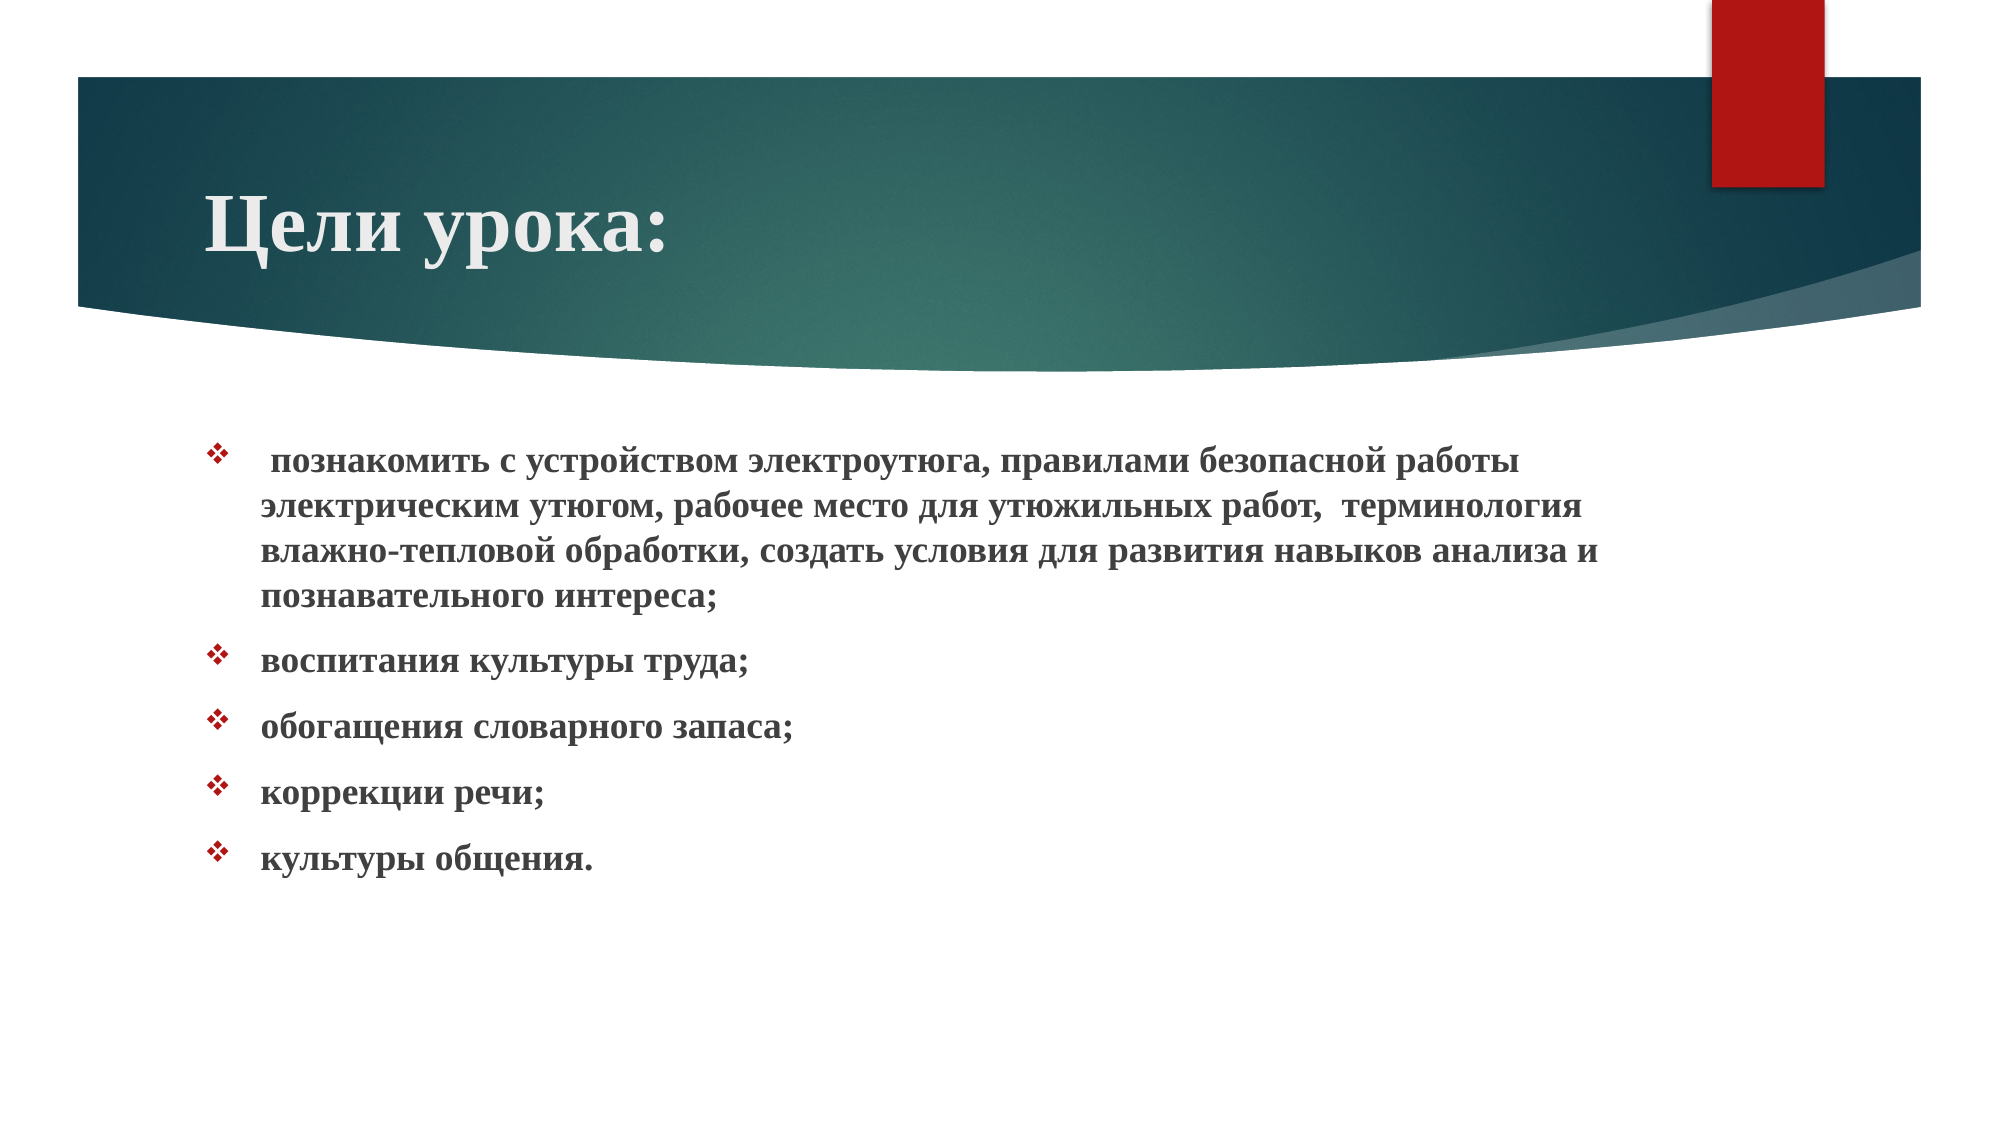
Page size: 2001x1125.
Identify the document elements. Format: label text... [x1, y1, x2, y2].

title Цели урока: [189, 159, 1638, 276]
list познакомить с устройством электроутюга, правилами безопасной работы электрическим утюгом, рабочее место для утюжильных работ, терминология влажно-тепловой обработки, создать условия для развития навыков анализа и познавательного интереса; воспитания культуры труда; обогащения словарного запаса; коррекции речи; культуры общения. [189, 427, 1638, 988]
